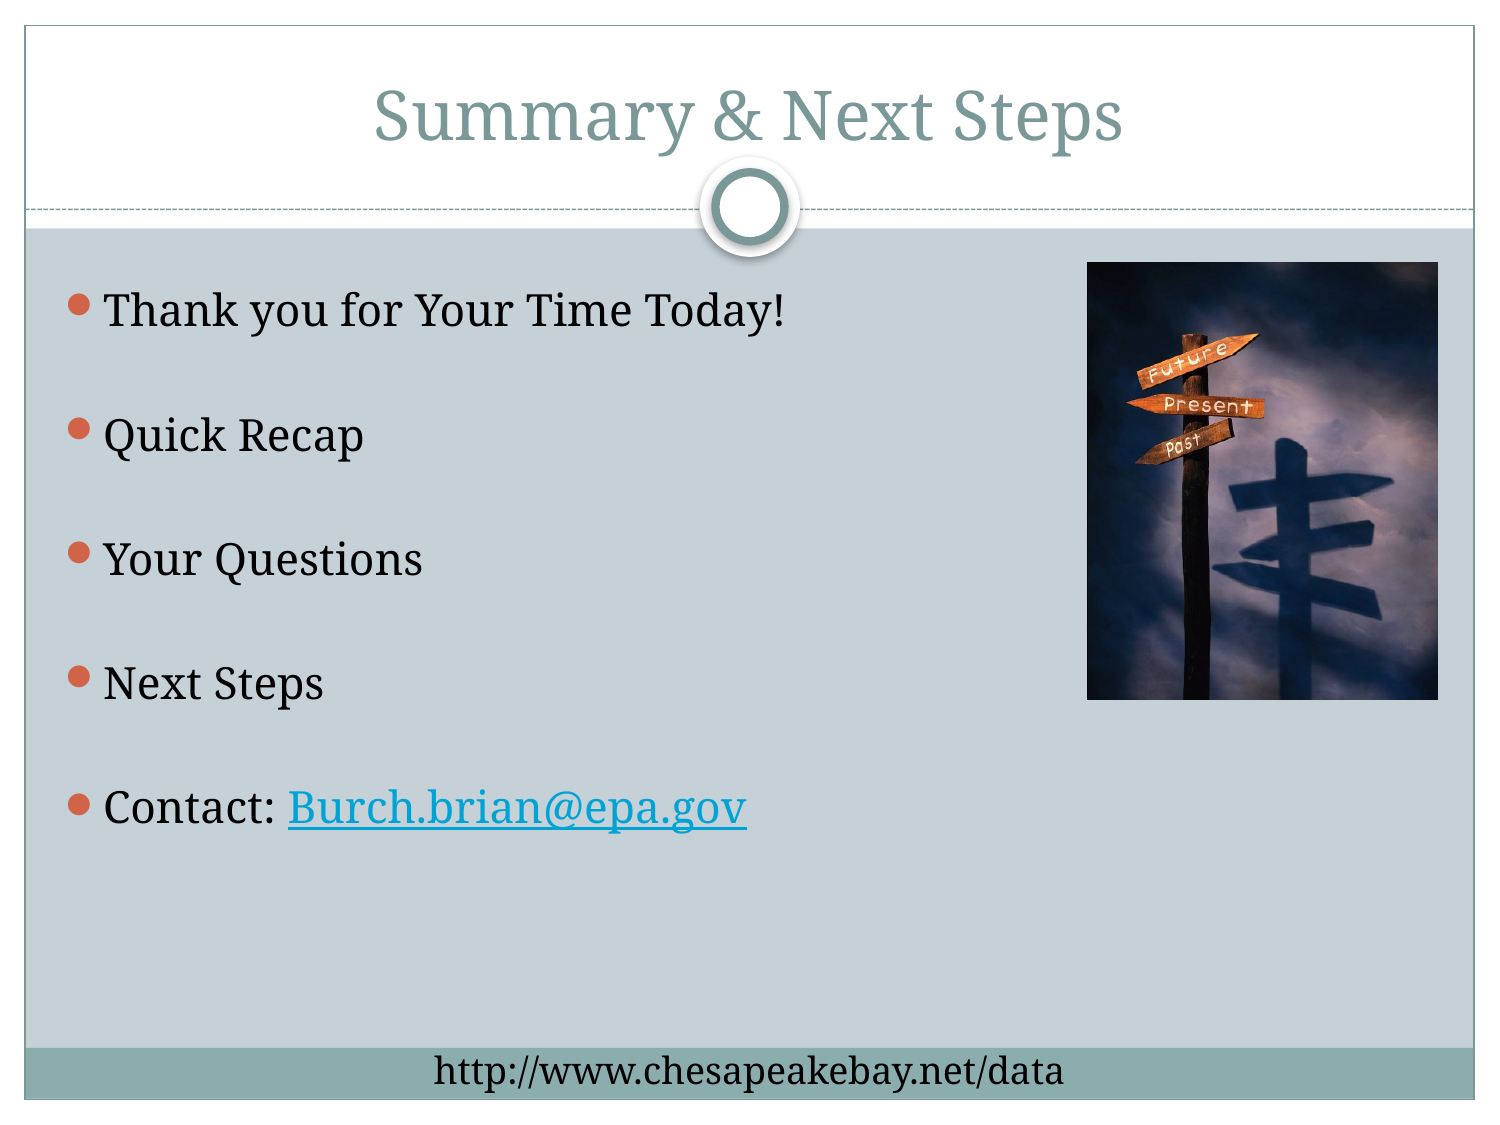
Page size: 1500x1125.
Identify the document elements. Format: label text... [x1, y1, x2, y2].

picture [1087, 262, 1438, 701]
list Thank you for Your Time Today! Quick Recap Your Questions Next Steps Contact: Burch.brian@epa.gov [50, 275, 1101, 850]
title Summary & Next Steps [49, 37, 1450, 162]
